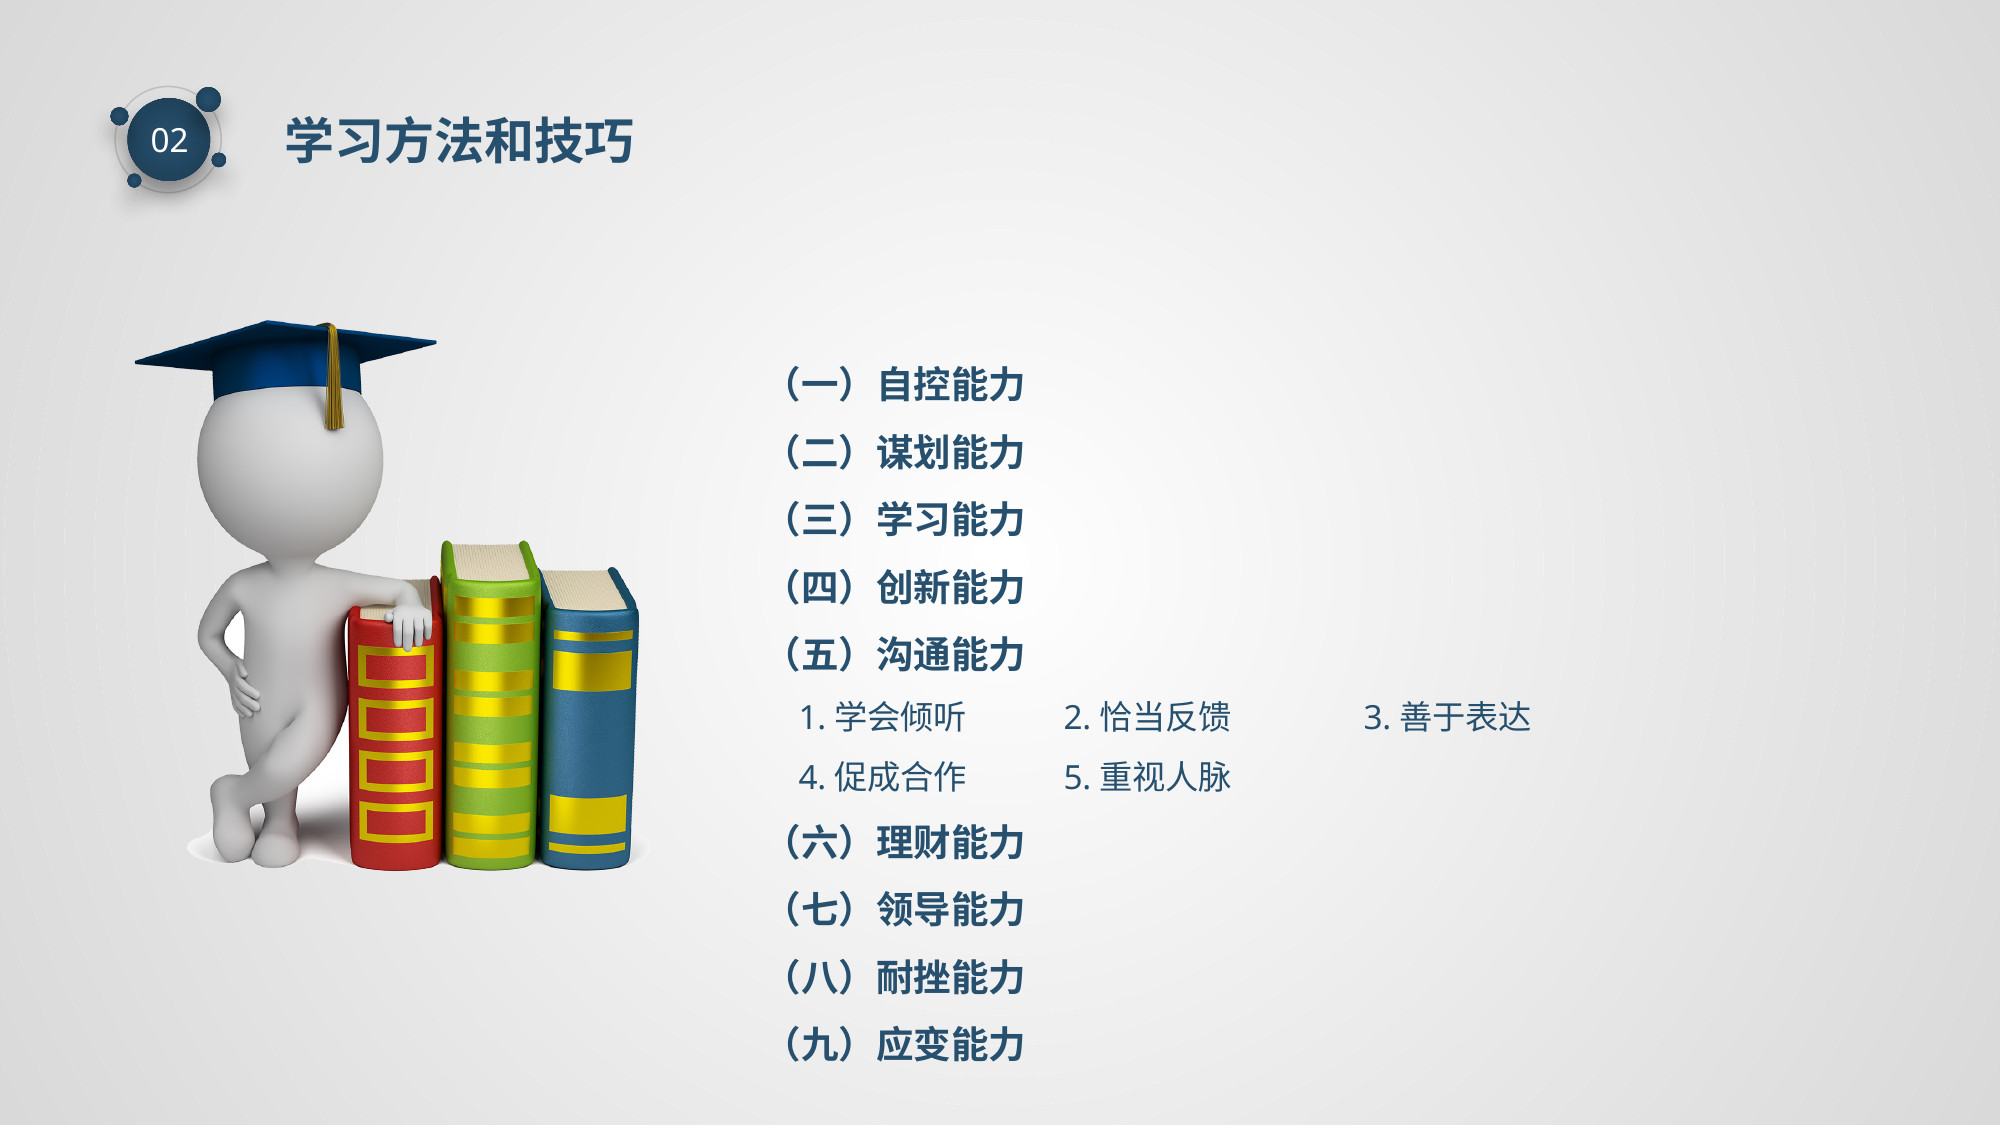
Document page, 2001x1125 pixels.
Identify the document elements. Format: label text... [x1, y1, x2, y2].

text_box （一）自控能力 （二）谋划能力 （三）学习能力 （四）创新能力 （五）沟通能力 1.学会倾听 2.恰当反馈 3.善于表达 4.促成合作 5.重视人脉 （六）理财能力 （七）领导能力 （八）耐挫能力 （九）应变能力 [748, 331, 1854, 1074]
picture [80, 256, 719, 948]
text_box 学习方法和技巧 [270, 101, 650, 177]
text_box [110, 86, 226, 193]
